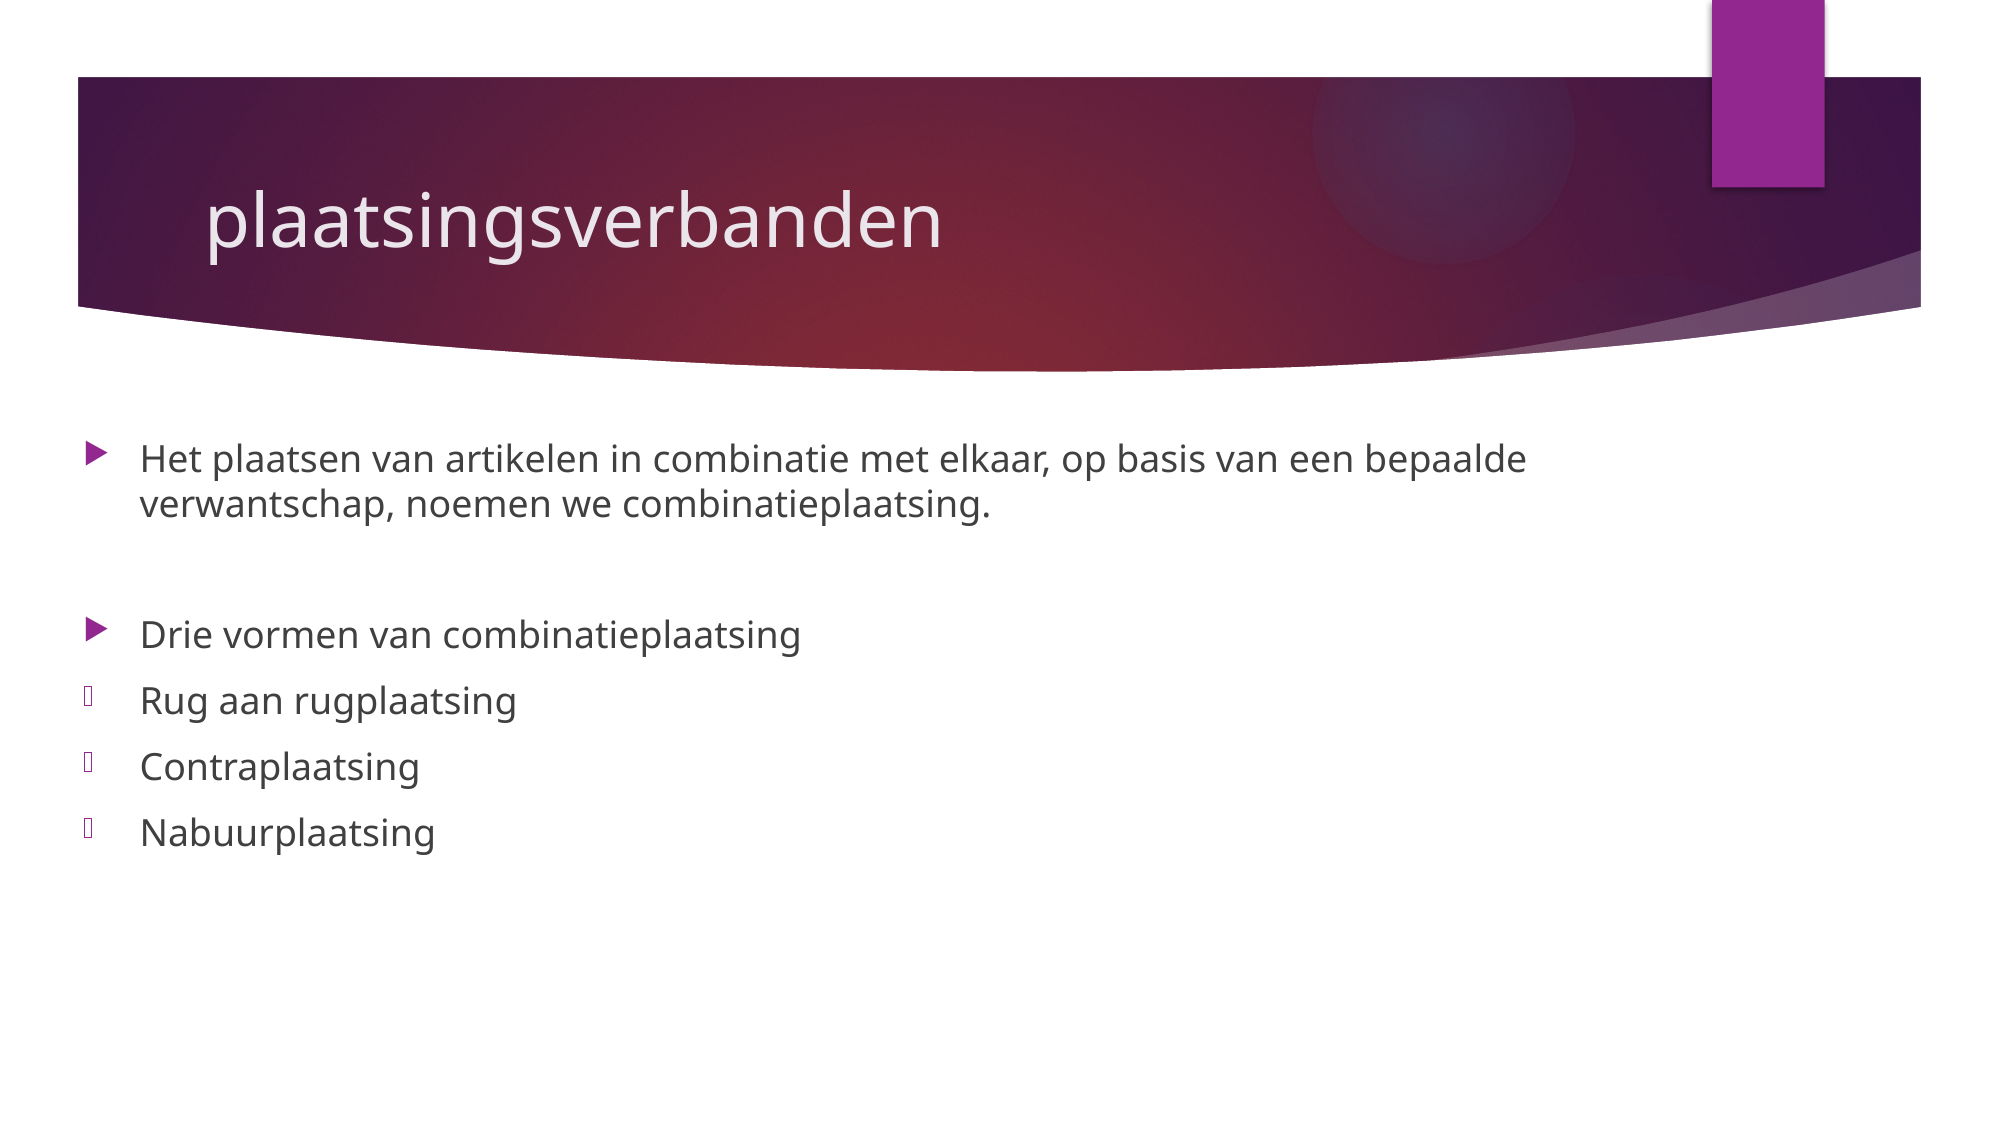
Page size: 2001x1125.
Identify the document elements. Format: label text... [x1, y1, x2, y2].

title plaatsingsverbanden [189, 159, 1627, 276]
list Het plaatsen van artikelen in combinatie met elkaar, op basis van een bepaalde verwantschap, noemen we combinatieplaatsing. Drie vormen van combinatieplaatsing Rug aan rugplaatsing Contraplaatsing Nabuurplaatsing [68, 427, 1638, 1112]
